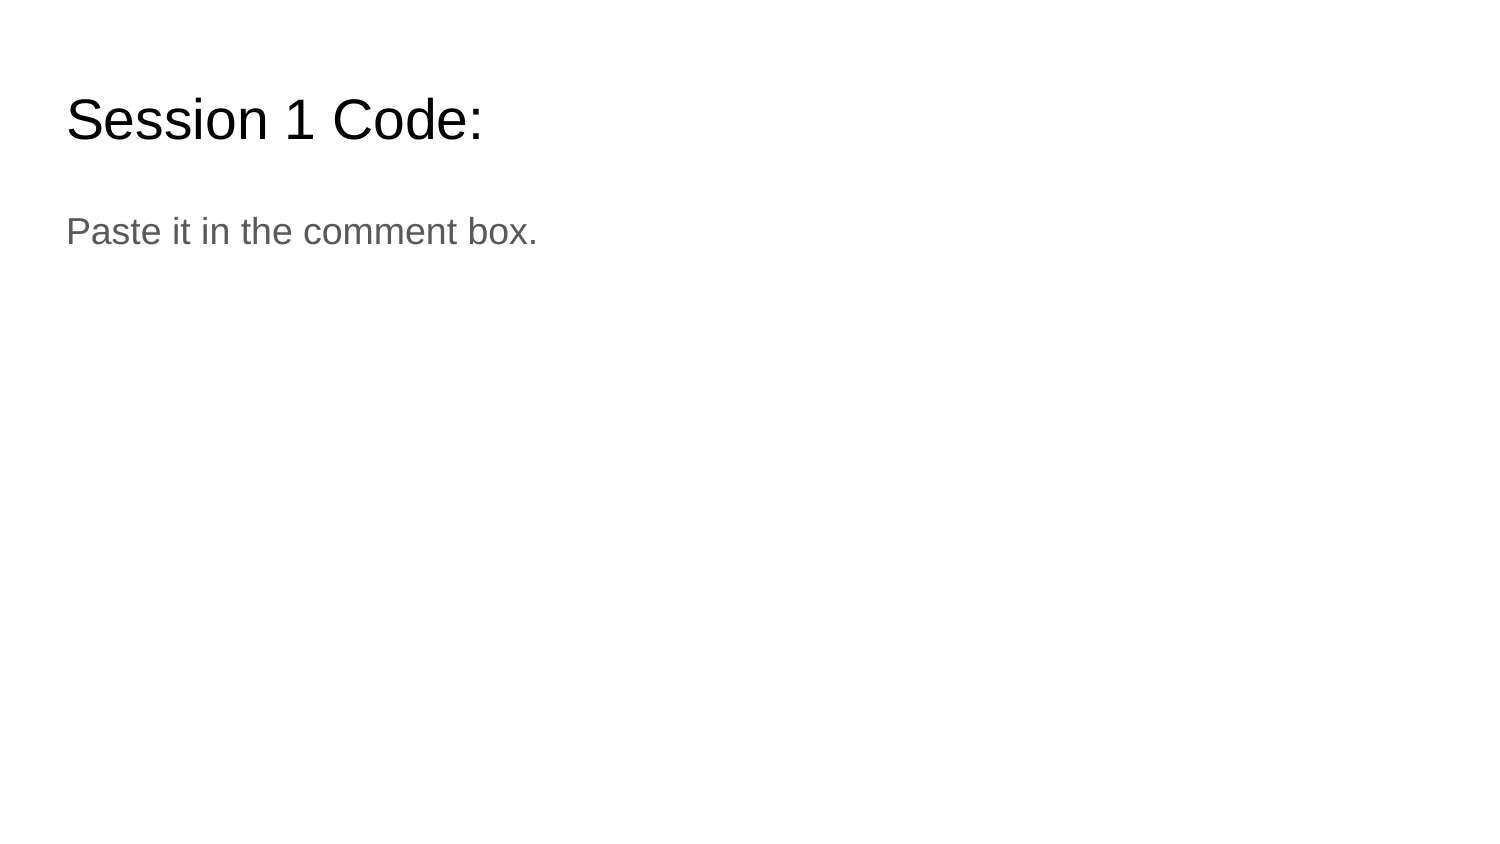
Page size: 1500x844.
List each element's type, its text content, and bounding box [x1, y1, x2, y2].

list Paste it in the comment box. [51, 189, 1449, 750]
title Session 1 Code: [51, 72, 1449, 167]
